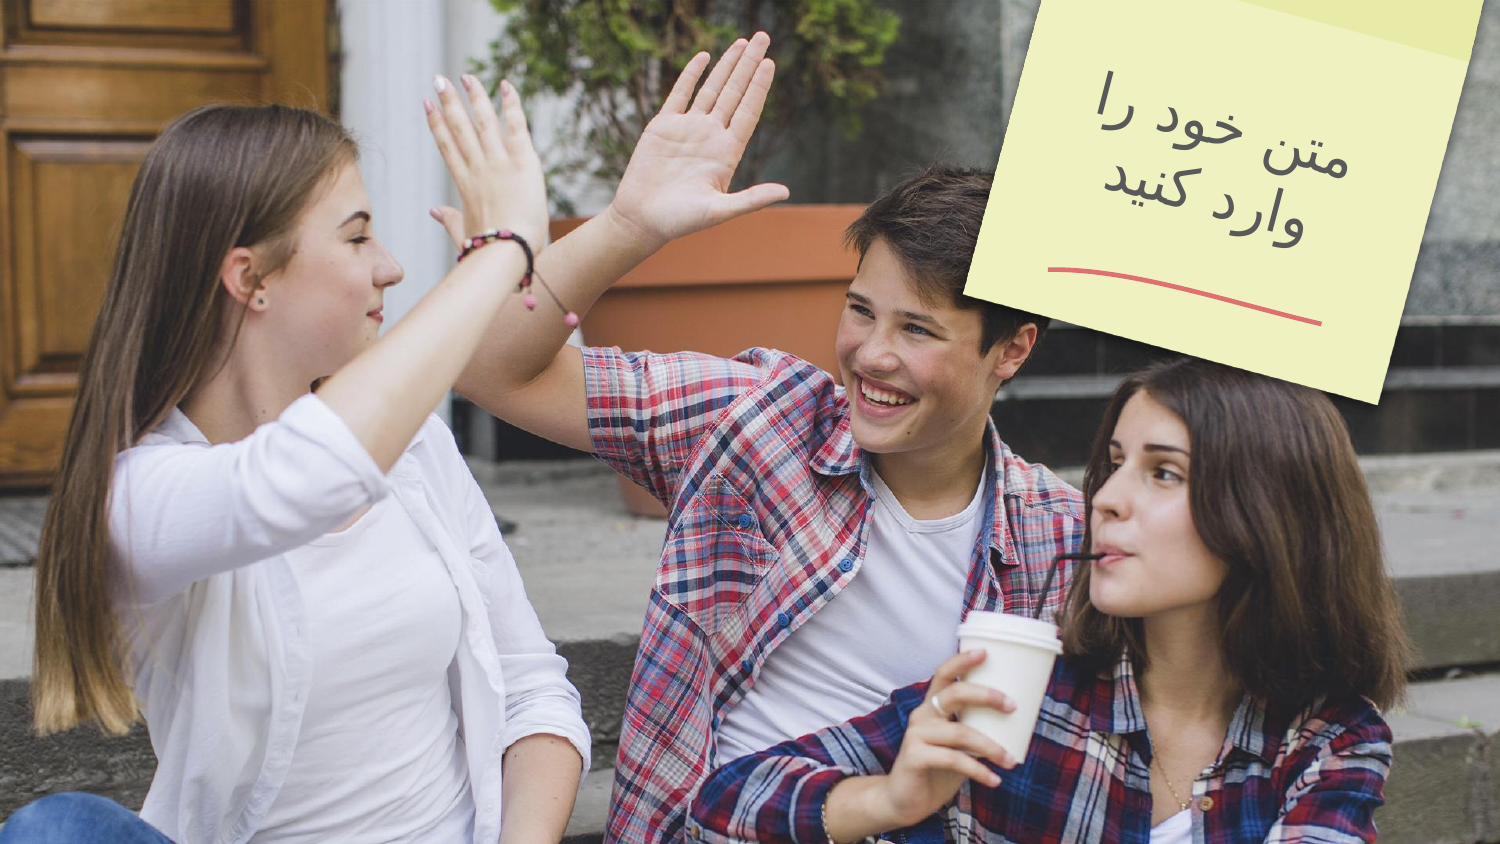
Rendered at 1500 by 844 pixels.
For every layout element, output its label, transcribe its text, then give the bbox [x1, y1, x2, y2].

text_box [1047, 269, 1322, 325]
picture [0, 0, 1500, 844]
title متن خود را وارد کنید [1006, 31, 1411, 361]
